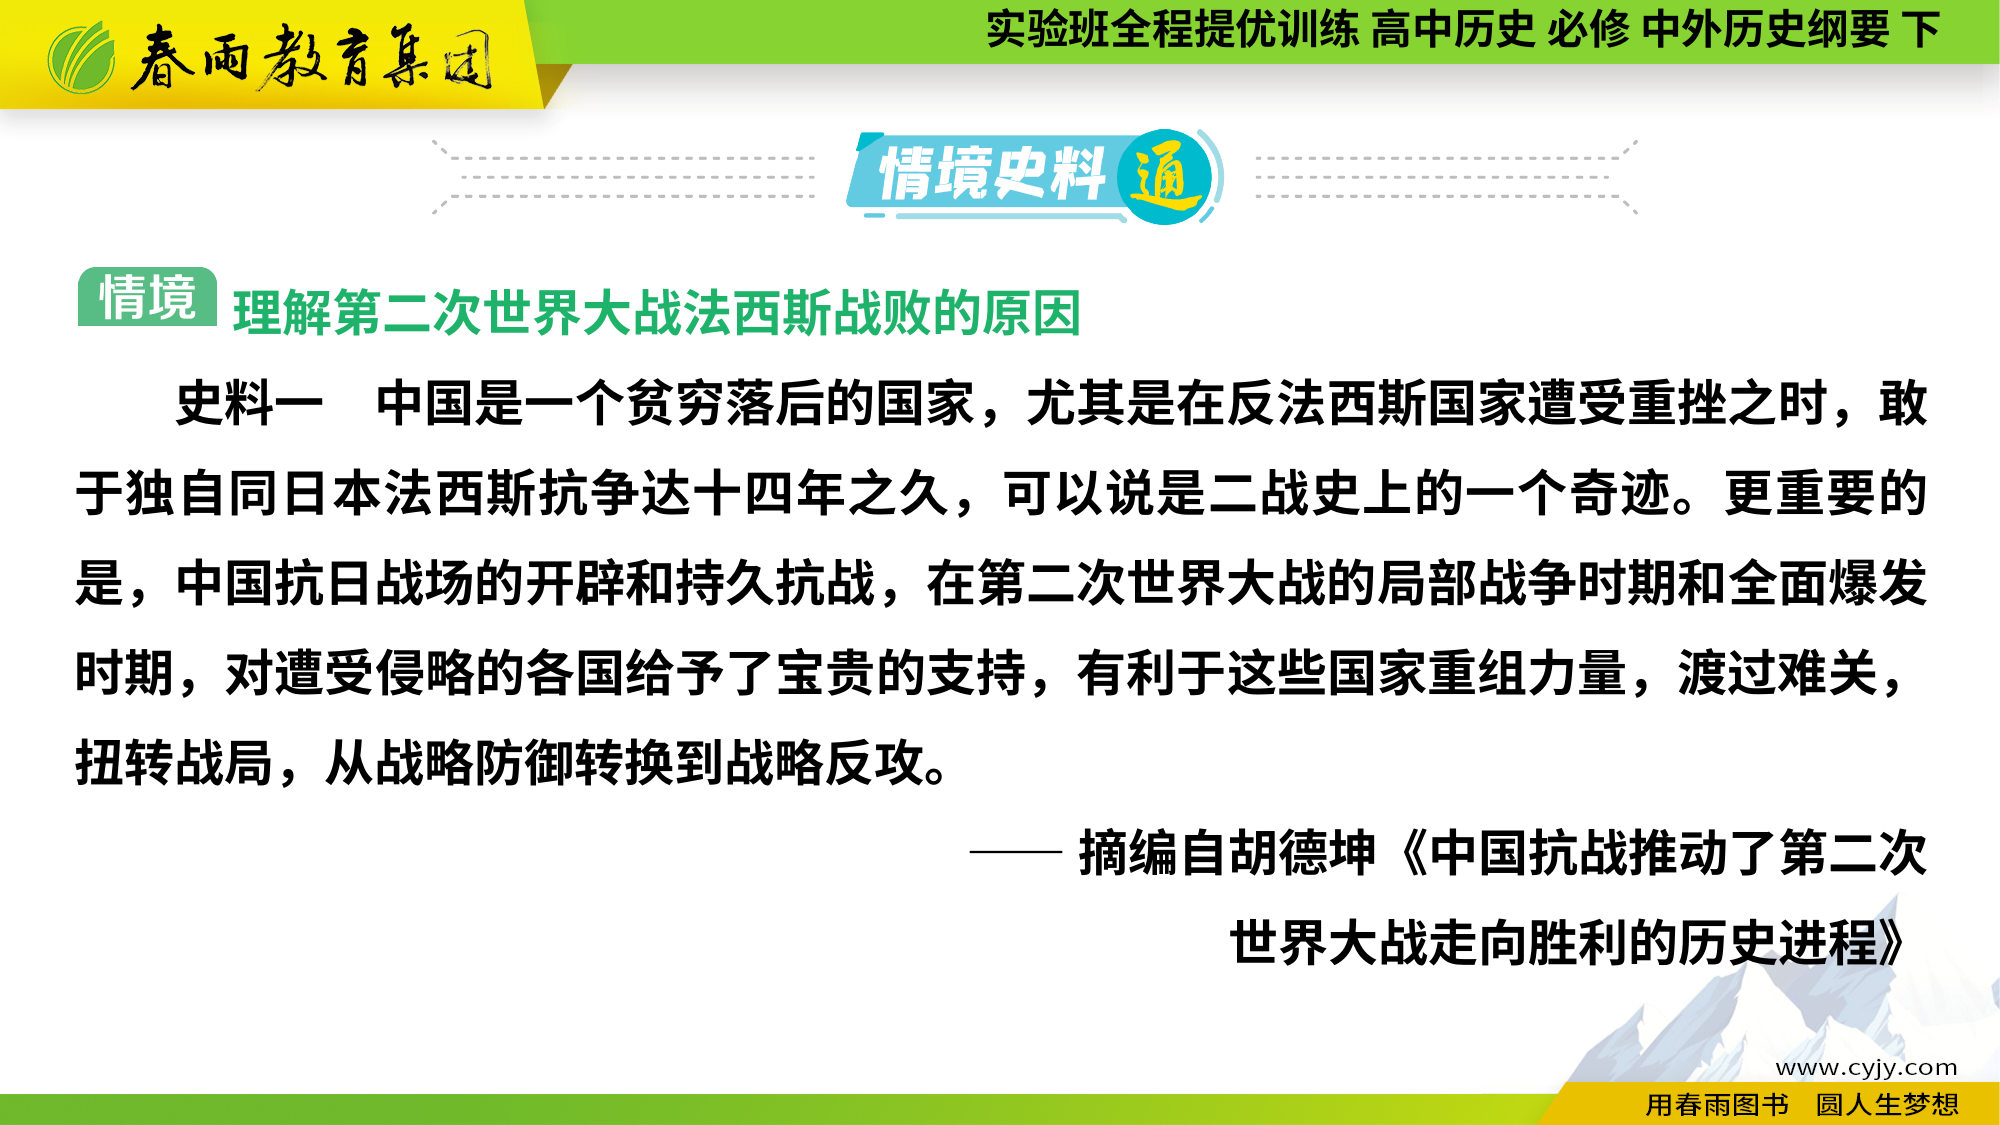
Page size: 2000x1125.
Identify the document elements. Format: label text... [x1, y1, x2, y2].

list 理解第二次世界大战法西斯战败的原因 史料一 中国是一个贫穷落后的国家，尤其是在反法西斯国家遭受重挫之时，敢于独自同日本法西斯抗争达十四年之久，可以说是二战史上的一个奇迹。更重要的是，中国抗日战场的开辟和持久抗战，在第二次世界大战的局部战争时期和全面爆发时期，对遭受侵略的各国给予了宝贵的支持，有利于这些国家重组力量，渡过难关，扭转战局，从战略防御转换到战略反攻。 ——摘编自胡德坤《中国抗战推动了第二次 世界大战走向胜利的历史进程》 [59, 243, 1944, 975]
picture [0, 0, 2000, 1125]
